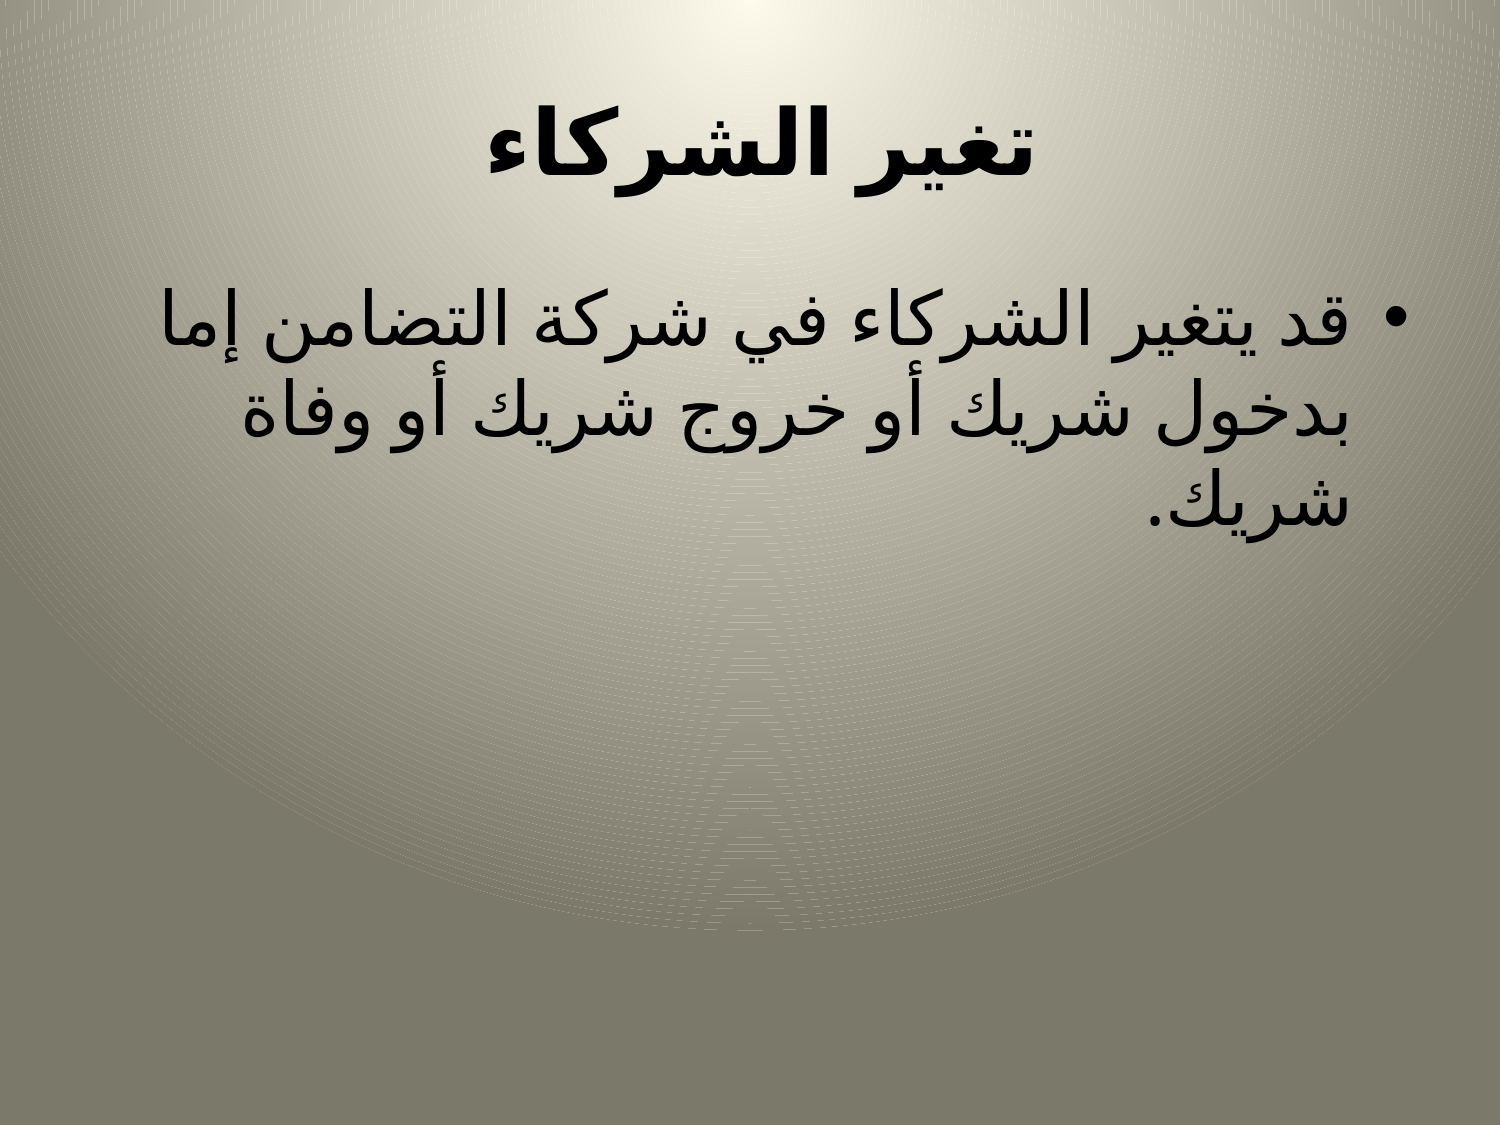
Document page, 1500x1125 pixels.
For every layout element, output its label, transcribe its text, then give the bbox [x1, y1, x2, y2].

list قد يتغير الشركاء في شركة التضامن إما بدخول شريك أو خروج شريك أو وفاة شريك. [75, 262, 1425, 1005]
title تغير الشركاء [75, 45, 1425, 233]
